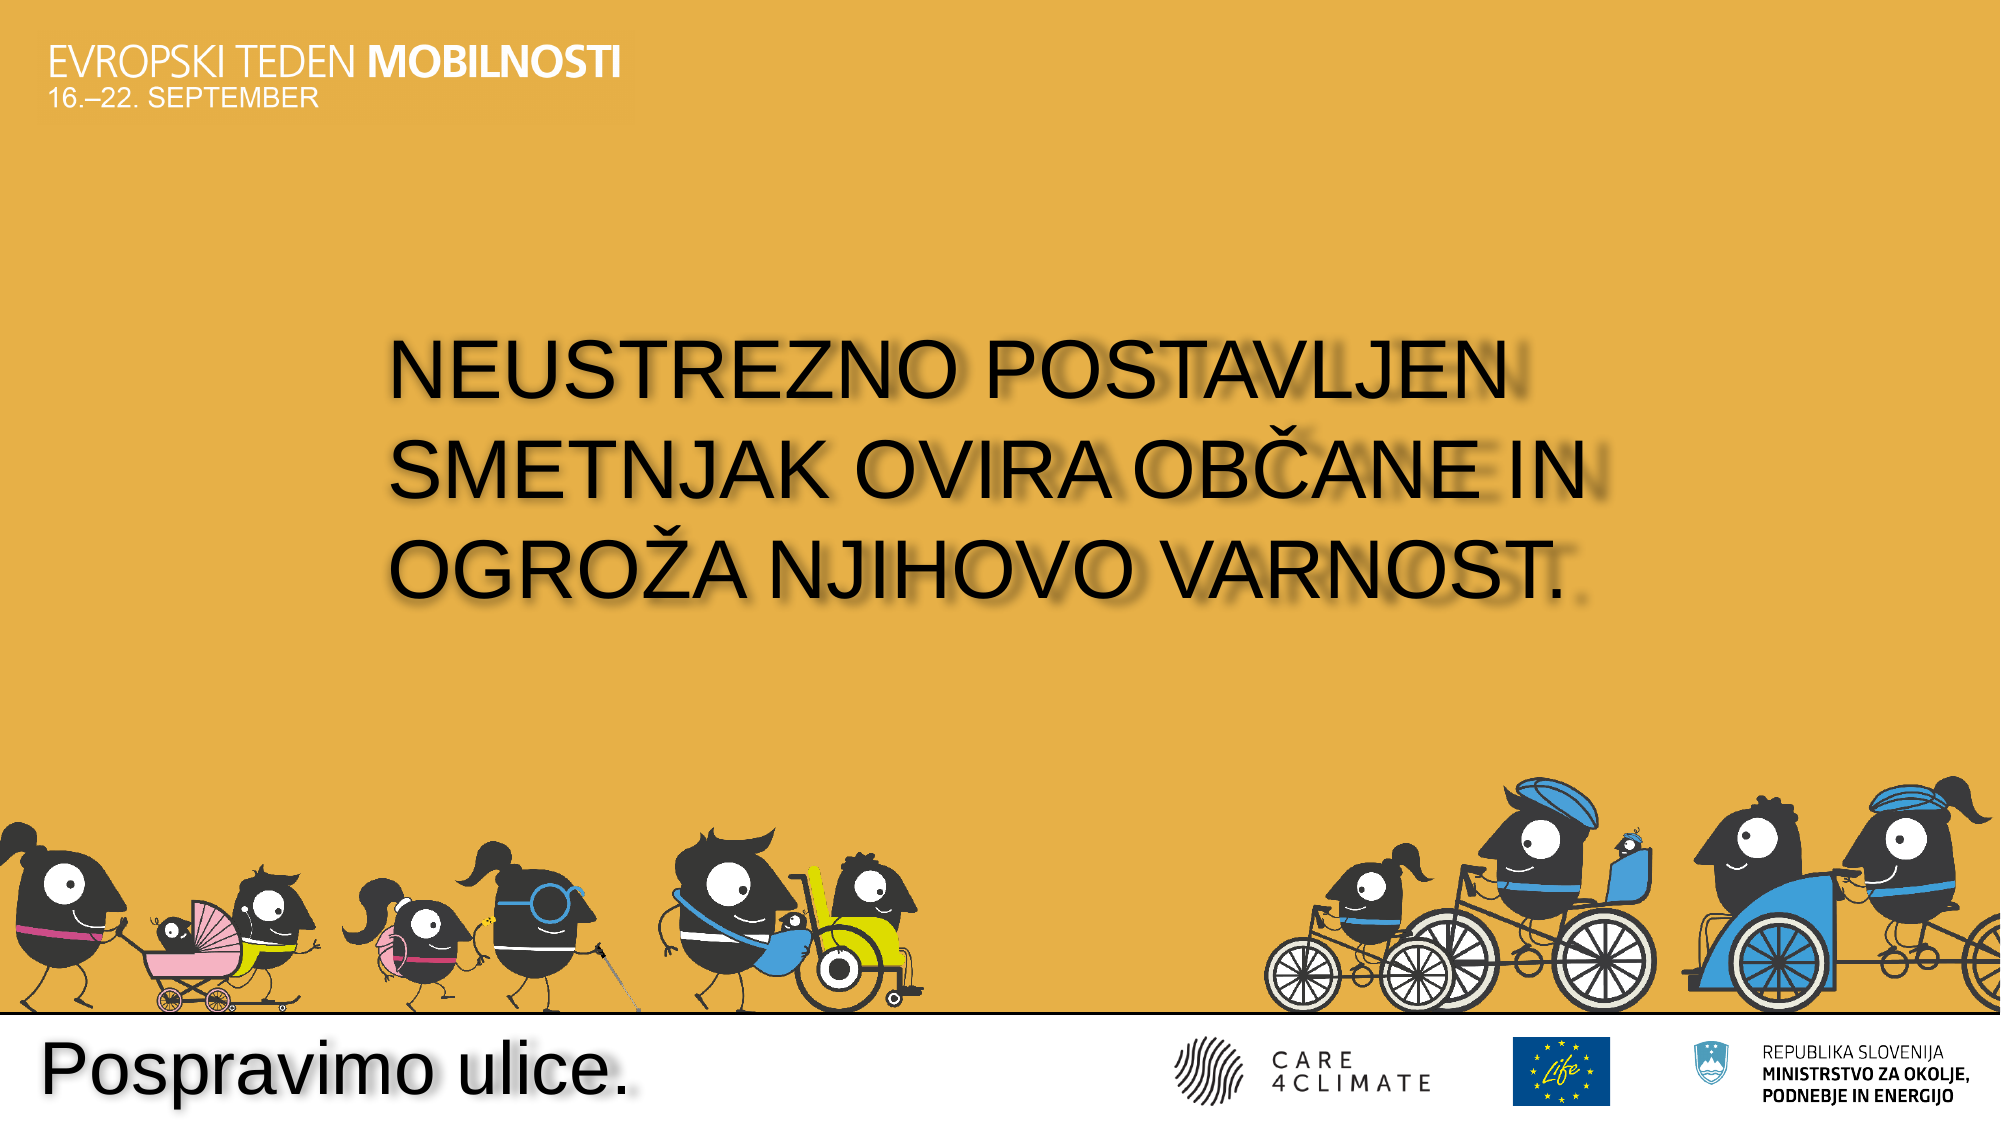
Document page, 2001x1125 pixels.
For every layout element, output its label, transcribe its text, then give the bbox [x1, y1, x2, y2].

picture [342, 841, 641, 1013]
picture [1693, 1040, 1969, 1106]
text_box [0, 0, 2000, 1012]
picture [1173, 1036, 1430, 1106]
picture [1264, 777, 1657, 1013]
picture [36, 29, 636, 125]
text_box NEUSTREZNO POSTAVLJEN smetnjak ovira občane in ogroža njihovo varnost. [372, 307, 1628, 623]
picture [1681, 776, 2001, 1014]
text_box Pospravimo ulice. [0, 1025, 674, 1117]
picture [658, 827, 925, 1013]
picture [1512, 1036, 1611, 1106]
picture [0, 821, 321, 1013]
